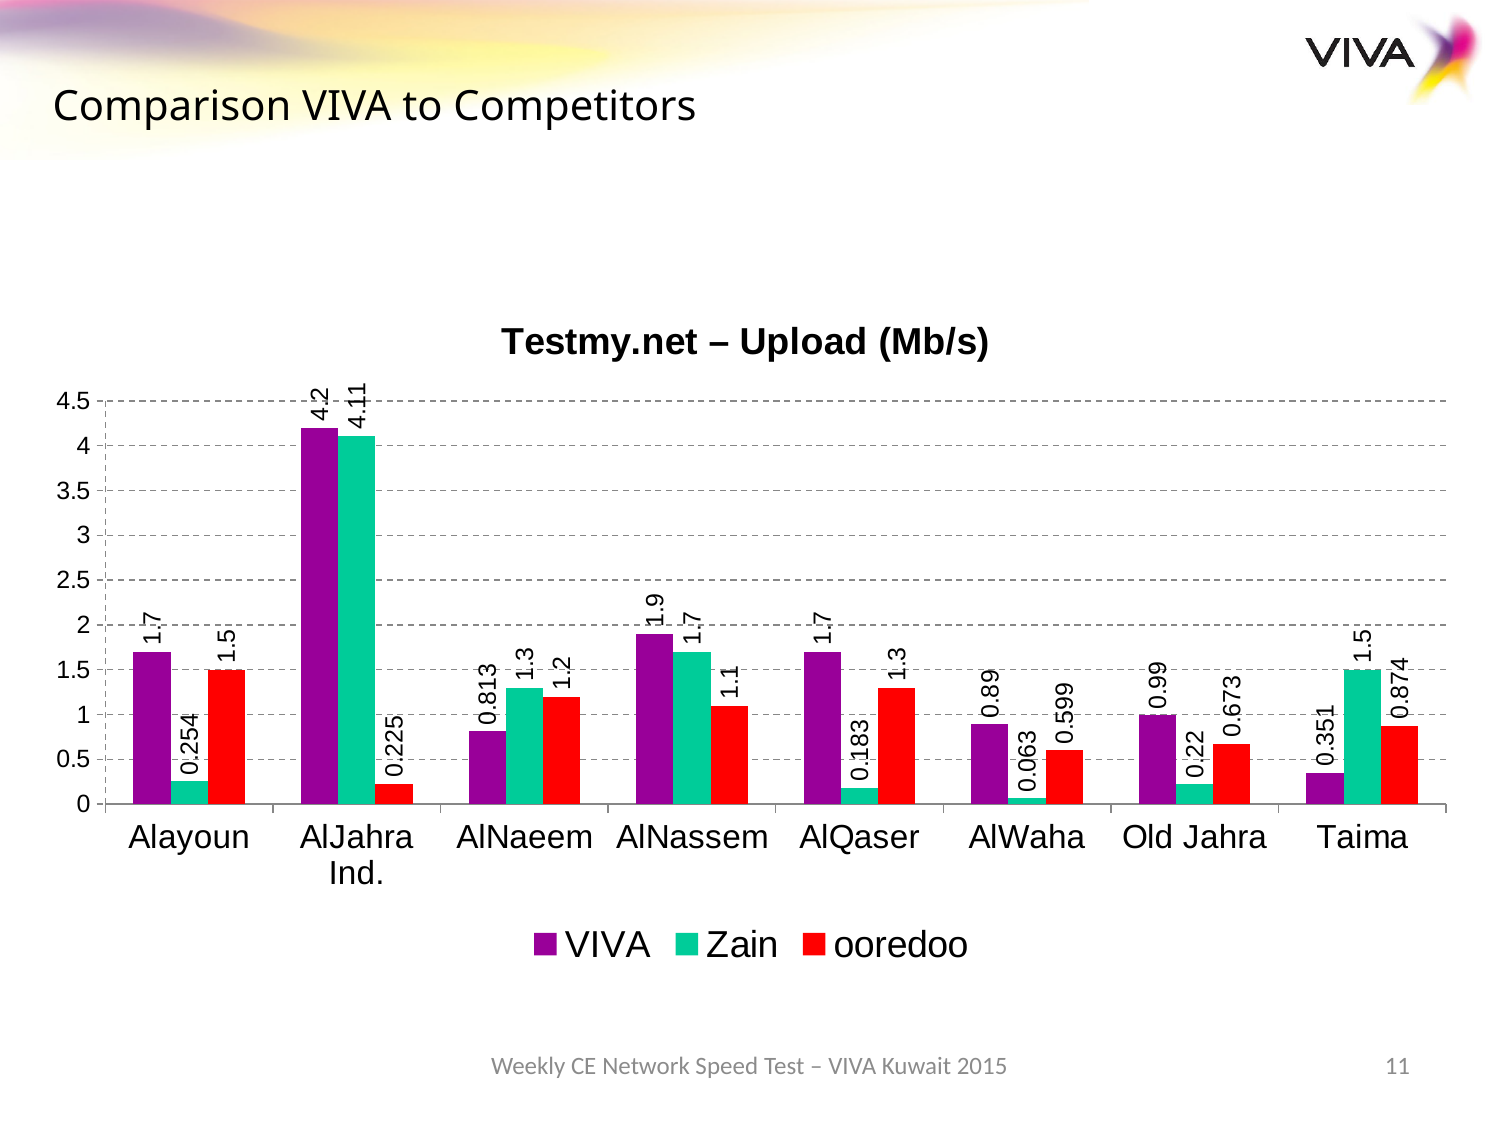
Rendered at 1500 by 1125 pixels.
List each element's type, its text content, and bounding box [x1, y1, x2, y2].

picture [1300, 12, 1485, 105]
text_box 11 [1074, 1042, 1425, 1103]
picture [0, 0, 1089, 160]
chart [27, 287, 1476, 974]
text_box Weekly CE Network Speed Test – VIVA Kuwait 2015 [205, 1042, 1074, 1103]
text_box Comparison VIVA to Competitors [37, 24, 1278, 184]
